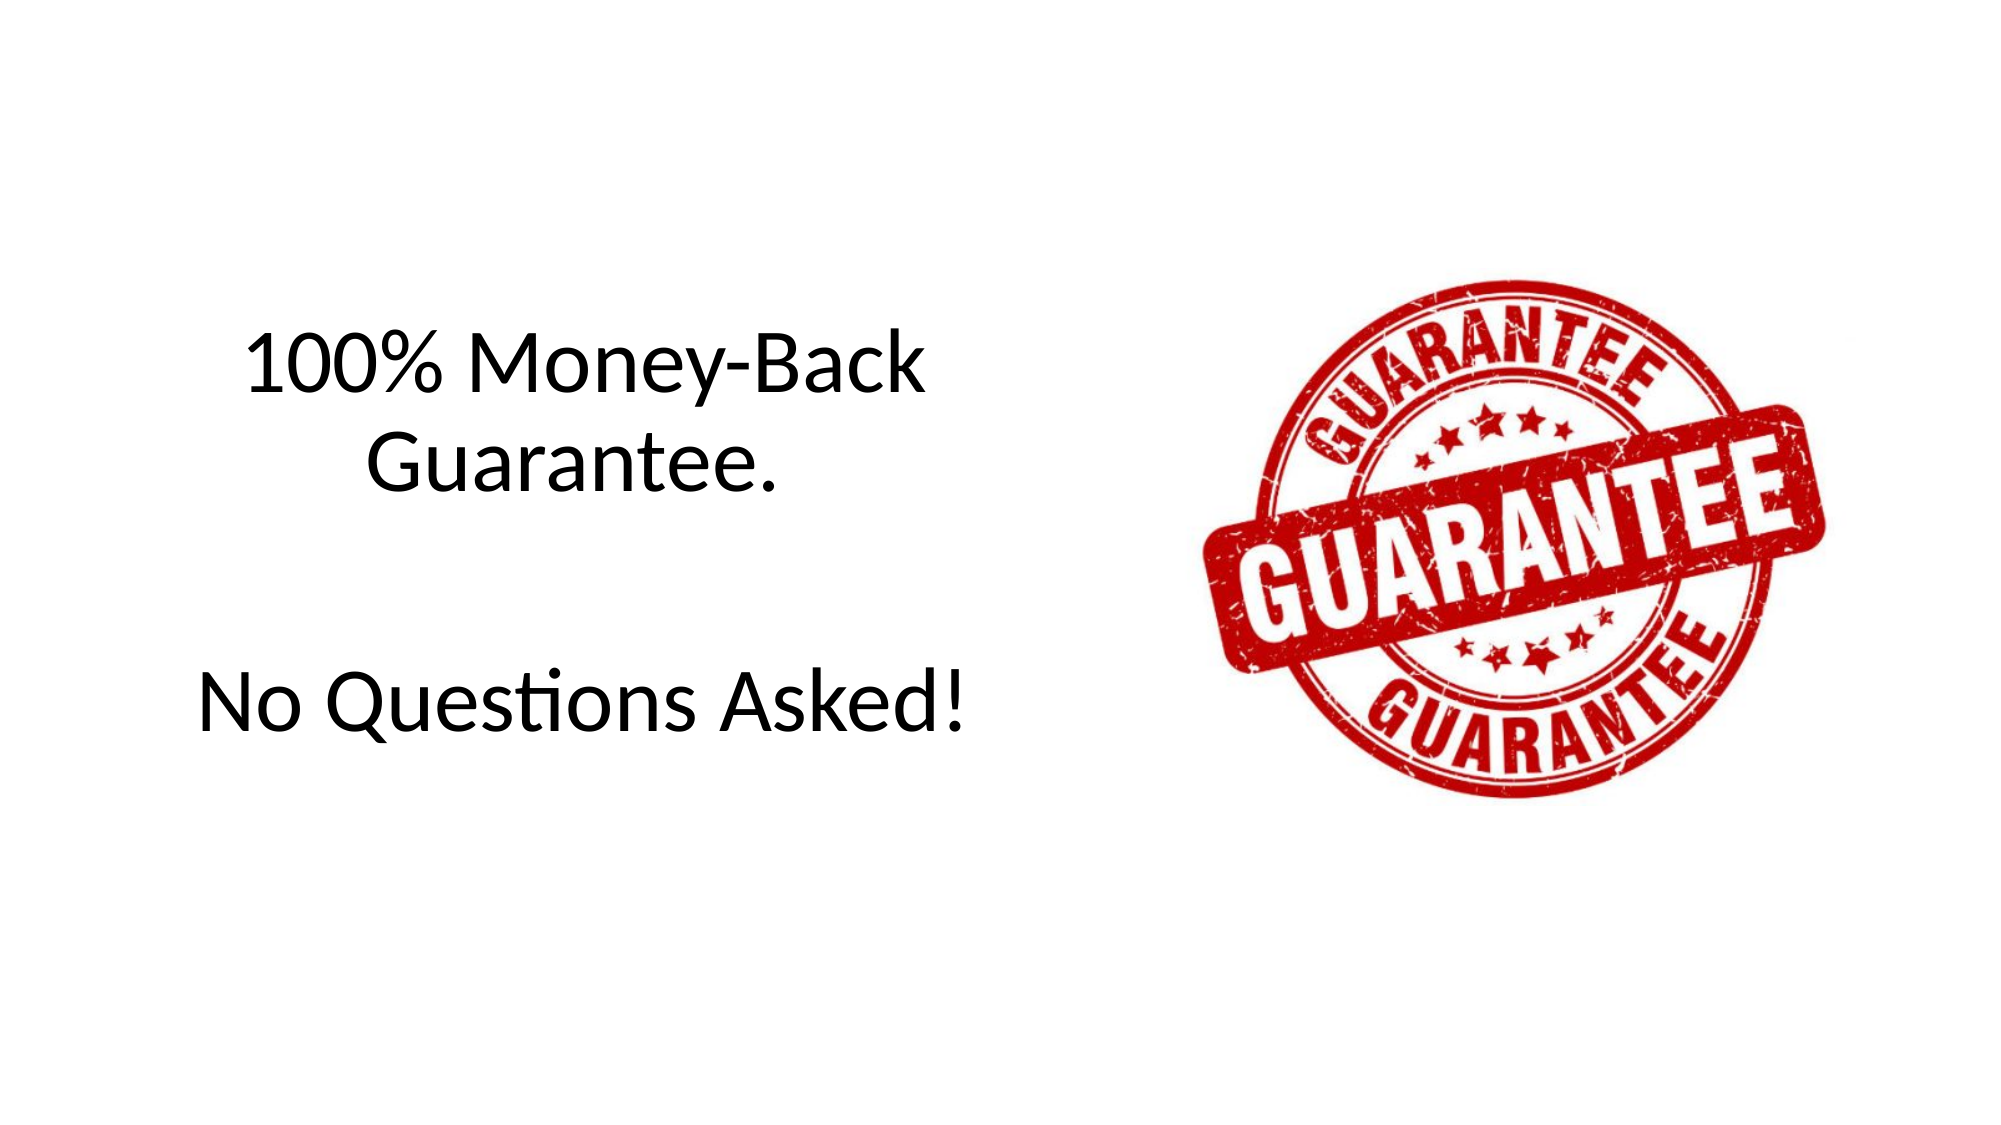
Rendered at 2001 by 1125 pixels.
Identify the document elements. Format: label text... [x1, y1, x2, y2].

picture [1156, 266, 1857, 806]
list 100% Money-Back Guarantee. No Questions Asked! [163, 306, 1004, 867]
